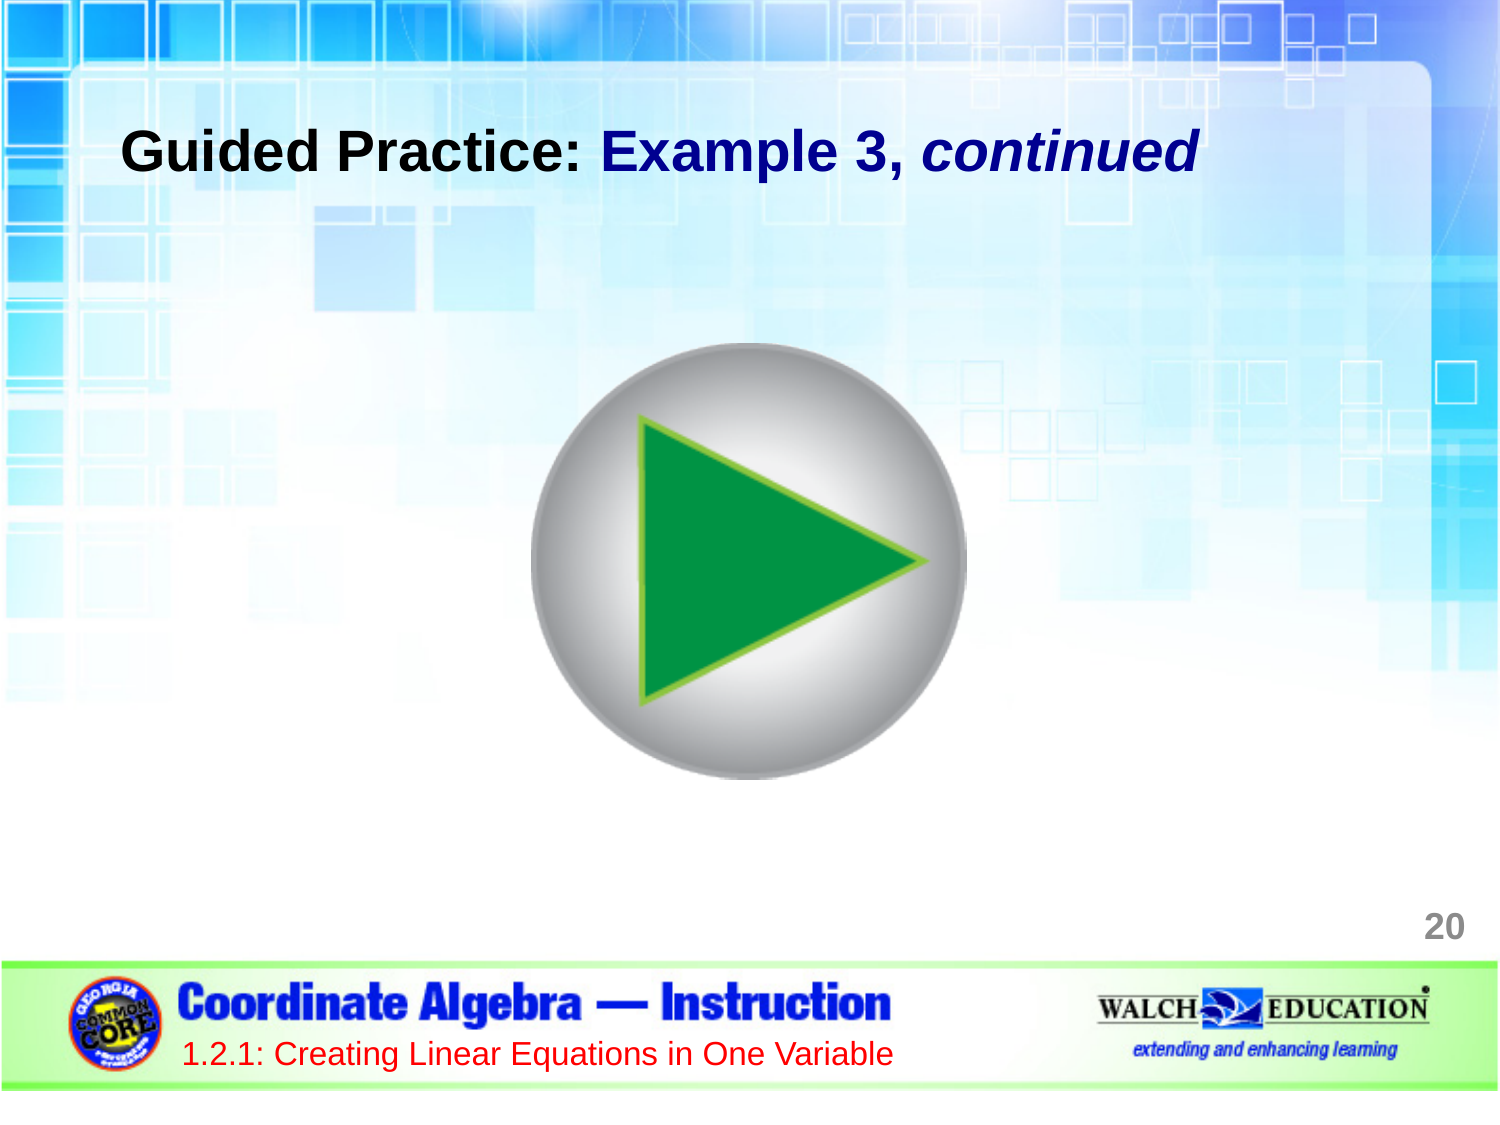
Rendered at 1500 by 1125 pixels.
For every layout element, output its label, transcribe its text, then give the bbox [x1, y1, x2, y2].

subtitle Guided Practice: Example 3, continued [105, 105, 1394, 925]
list 1.2.1: Creating Linear Equations in One Variable [166, 1024, 1074, 1069]
picture [1, 0, 1500, 1091]
slide_number 20 [1361, 901, 1481, 949]
